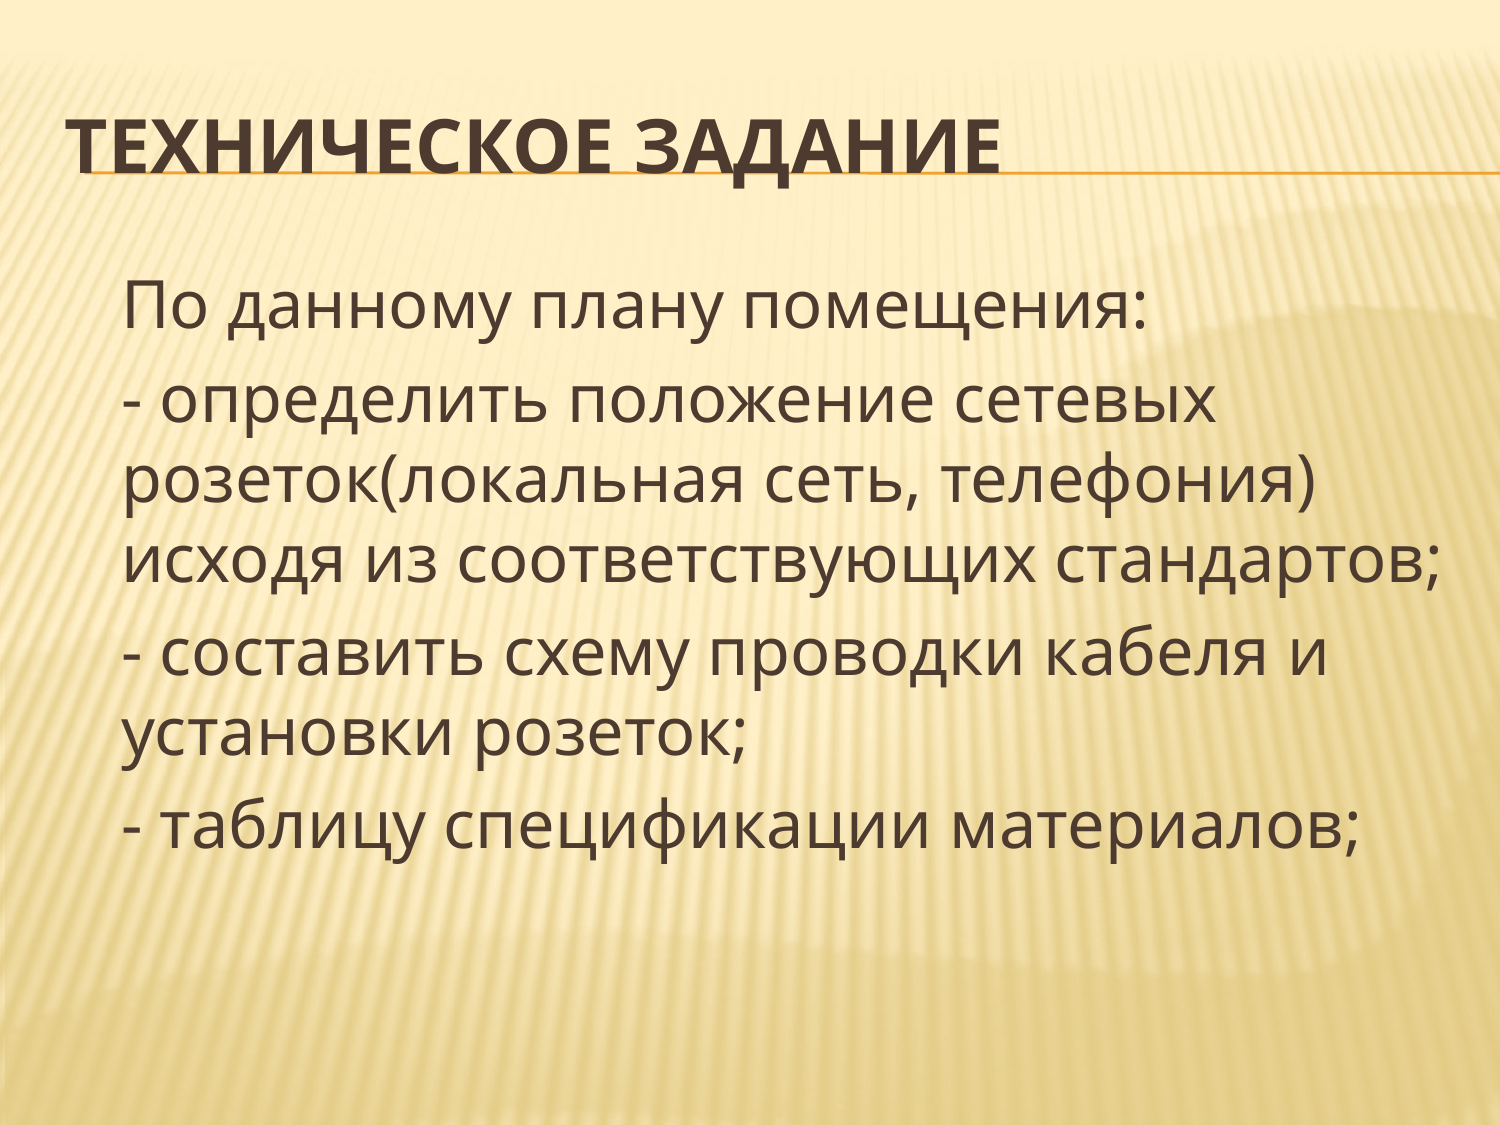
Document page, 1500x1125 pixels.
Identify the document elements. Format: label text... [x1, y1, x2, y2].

list По данному плану помещения: - определить положение сетевых розеток(локальная сеть, телефония) исходя из соответствующих стандартов; - составить схему проводки кабеля и установки розеток; - таблицу спецификации материалов; [50, 254, 1475, 998]
title Техническое задание [50, 75, 1475, 213]
